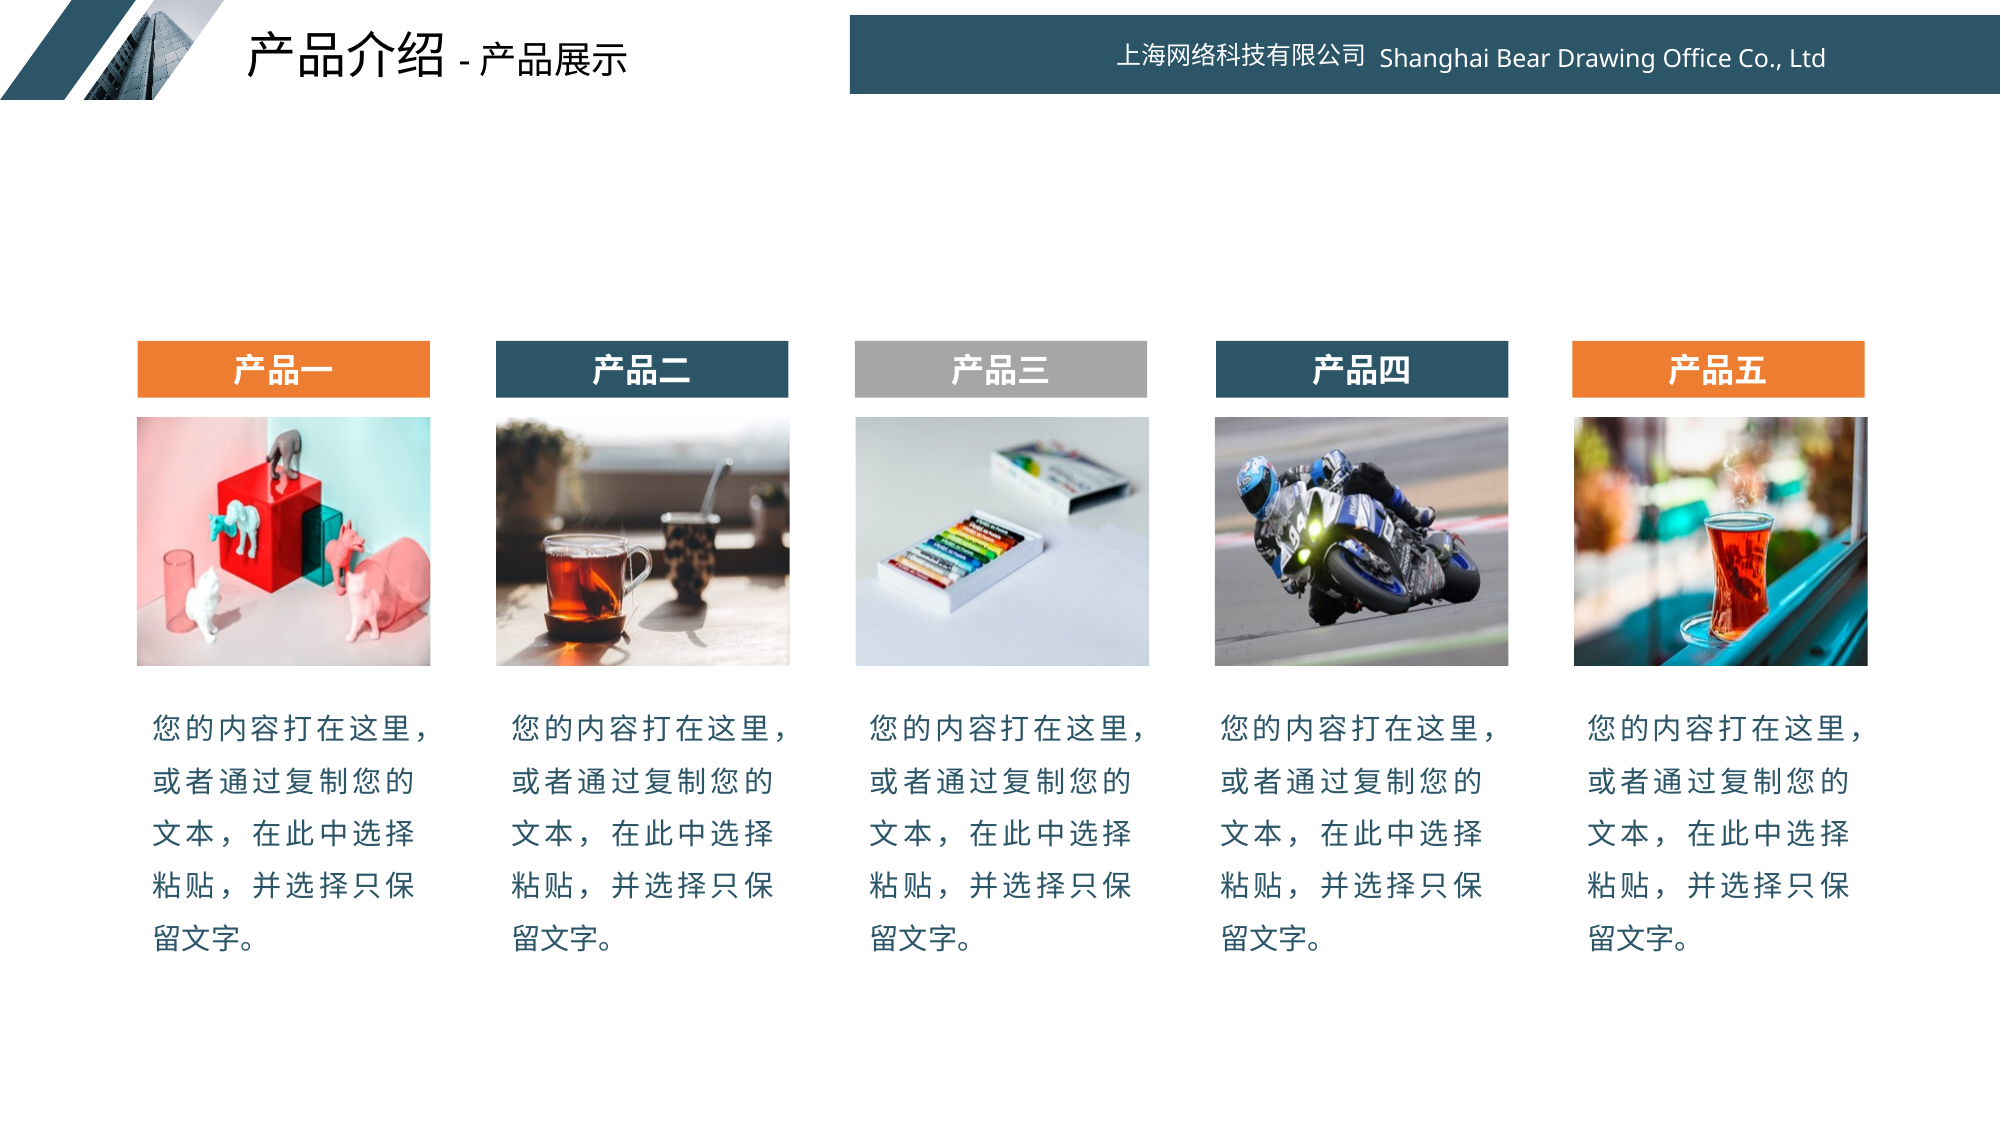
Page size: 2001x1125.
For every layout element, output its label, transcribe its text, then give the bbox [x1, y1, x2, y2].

text_box 产品三 [854, 340, 1148, 398]
text_box [495, 417, 791, 666]
text_box [136, 417, 431, 666]
text_box 产品四 [1216, 340, 1509, 398]
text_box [900, 15, 2000, 94]
text_box 您的内容打在这里，或者通过复制您的文本，在此中选择粘贴，并选择只保留文字。 [137, 684, 431, 916]
text_box 您的内容打在这里，或者通过复制您的文本，在此中选择粘贴，并选择只保留文字。 [1571, 684, 1866, 916]
text_box 您的内容打在这里，或者通过复制您的文本，在此中选择粘贴，并选择只保留文字。 [854, 684, 1148, 916]
text_box [1214, 417, 1509, 666]
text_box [0, 0, 900, 100]
text_box 您的内容打在这里，或者通过复制您的文本，在此中选择粘贴，并选择只保留文字。 [495, 684, 789, 916]
text_box 产品一 [137, 340, 430, 398]
text_box [1573, 417, 1869, 666]
text_box 产品二 [496, 340, 789, 398]
text_box [854, 417, 1150, 666]
text_box 产品五 [1572, 340, 1865, 398]
text_box 您的内容打在这里，或者通过复制您的文本，在此中选择粘贴，并选择只保留文字。 [1204, 684, 1498, 916]
